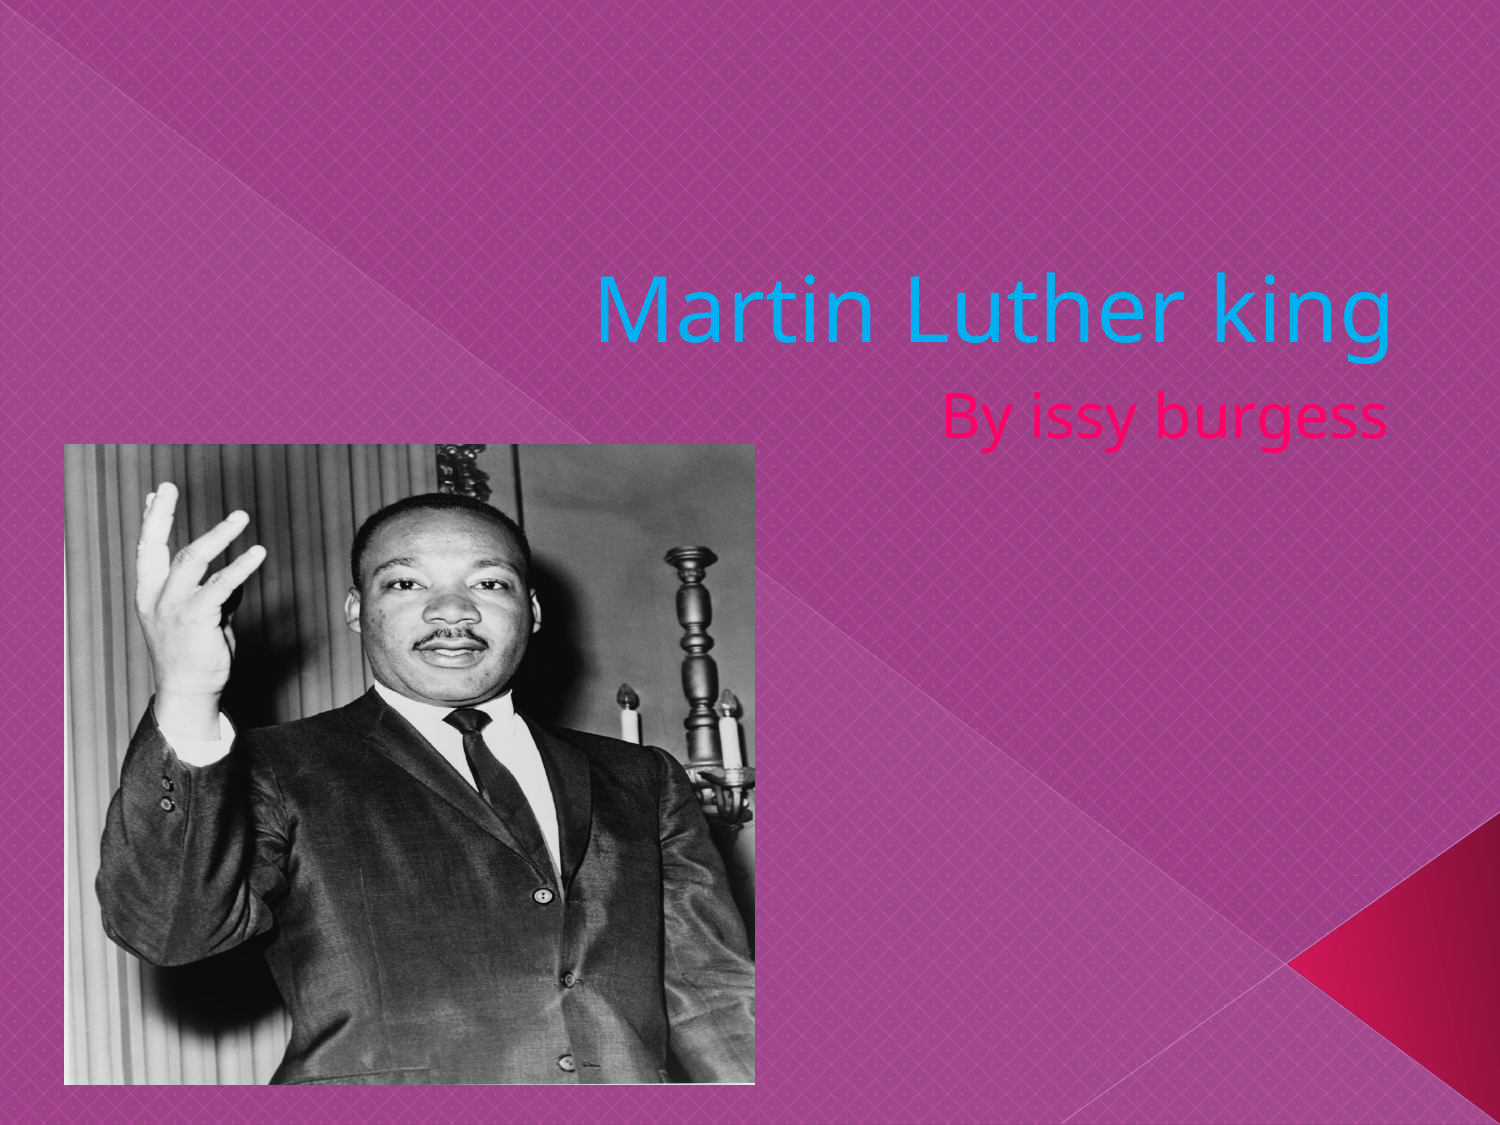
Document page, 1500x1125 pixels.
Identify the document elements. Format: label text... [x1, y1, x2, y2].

title Martin Luther king [88, 127, 1412, 369]
picture [63, 443, 755, 1085]
subtitle By issy burgess [88, 369, 1412, 657]
